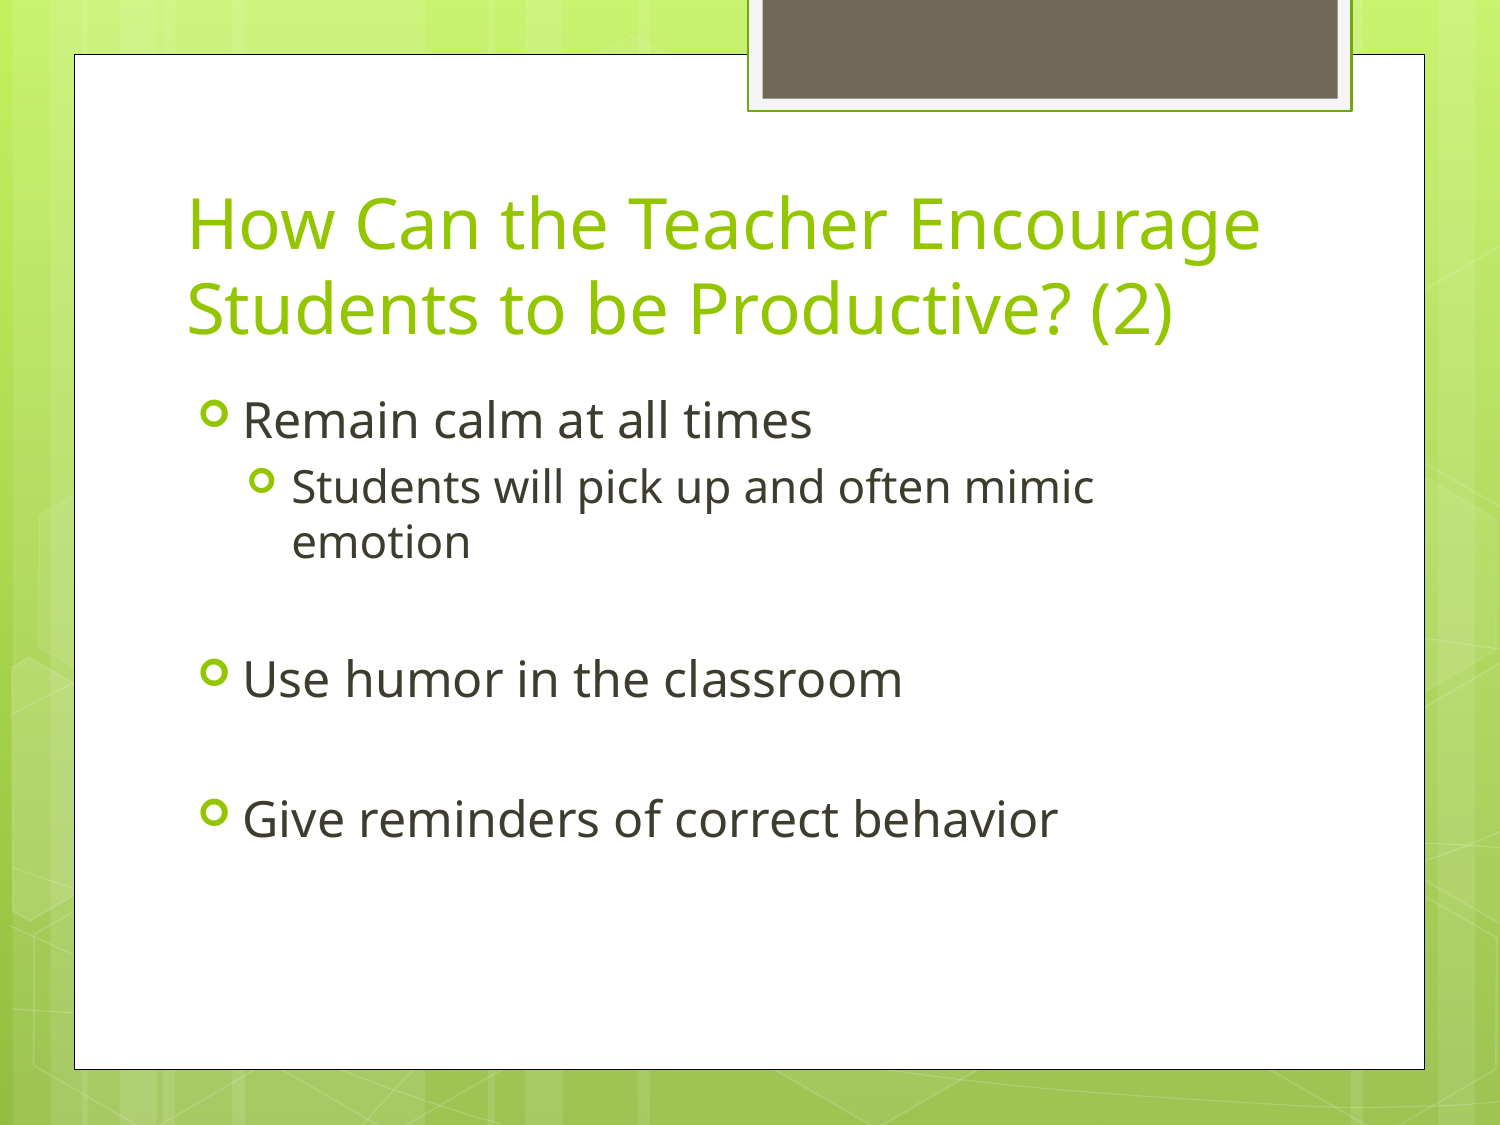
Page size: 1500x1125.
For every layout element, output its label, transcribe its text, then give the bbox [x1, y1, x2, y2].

title How Can the Teacher Encourage Students to be Productive? (2) [171, 168, 1422, 357]
list Remain calm at all times Students will pick up and often mimic emotion Use humor in the classroom Give reminders of correct behavior [171, 381, 1283, 957]
